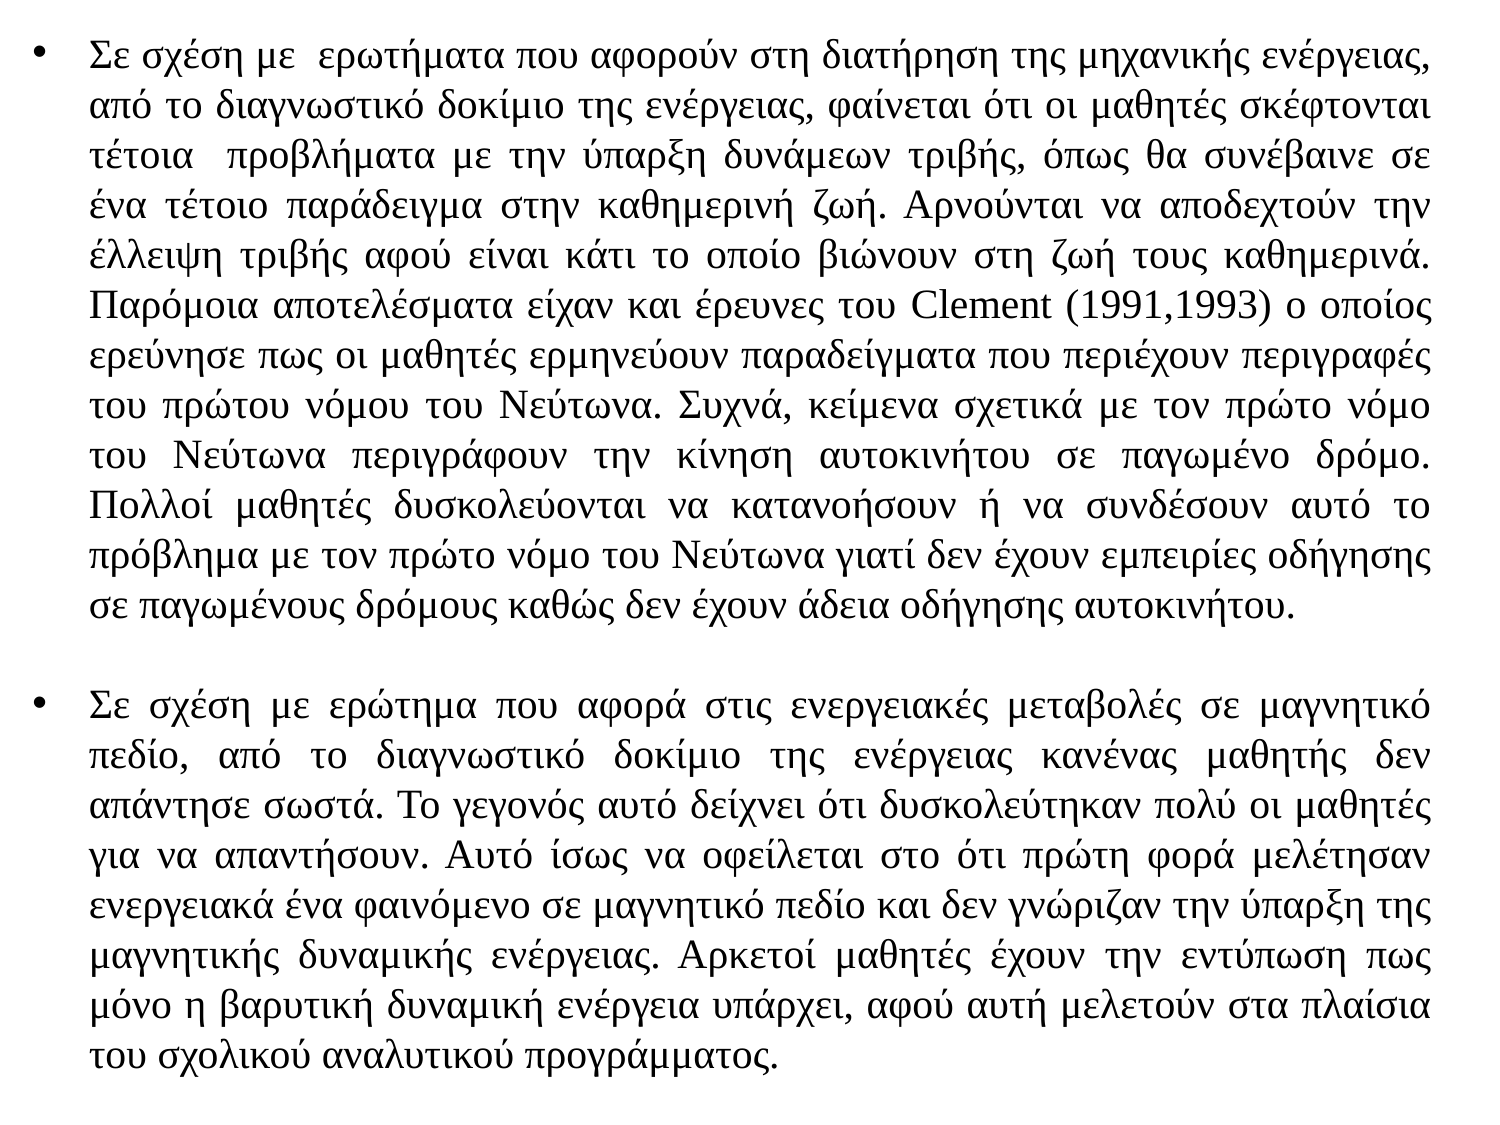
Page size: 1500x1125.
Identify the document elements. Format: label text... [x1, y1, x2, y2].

text_box Σε σχέση με ερωτήματα που αφορούν στη διατήρηση της μηχανικής ενέργειας, από το διαγνωστικό δοκίμιο της ενέργειας, φαίνεται ότι οι μαθητές σκέφτονται τέτοια προβλήματα με την ύπαρξη δυνάμεων τριβής, όπως θα συνέβαινε σε ένα τέτοιο παράδειγμα στην καθημερινή ζωή. Αρνούνται να αποδεχτούν την έλλειψη τριβής αφού είναι κάτι το οποίο βιώνουν στη ζωή τους καθημερινά. Παρόμοια αποτελέσματα είχαν και έρευνες του Clement (1991,1993) ο οποίος ερεύνησε πως οι μαθητές ερμηνεύουν παραδείγματα που περιέχουν περιγραφές του πρώτου νόμου του Νεύτωνα. Συχνά, κείμενα σχετικά με τον πρώτο νόμο του Νεύτωνα περιγράφουν την κίνηση αυτοκινήτου σε παγωμένο δρόμο. Πολλοί μαθητές δυσκολεύονται να κατανοήσουν ή να συνδέσουν αυτό το πρόβλημα με τον πρώτο νόμο του Νεύτωνα γιατί δεν έχουν εμπειρίες οδήγησης σε παγωμένους δρόμους καθώς δεν έχουν άδεια οδήγησης αυτοκινήτου. Σε σχέση με ερώτημα που αφορά στις ενεργειακές μεταβολές σε μαγνητικό πεδίο, από το διαγνωστικό δοκίμιο της ενέργειας κανένας μαθητής δεν απάντησε σωστά. Το γεγονός αυτό δείχνει ότι δυσκολεύτηκαν πολύ οι μαθητές για να απαντήσουν. Αυτό ίσως να οφείλεται στο ότι πρώτη φορά μελέτησαν ενεργειακά ένα φαινόμενο σε μαγνητικό πεδίο και δεν γνώριζαν την ύπαρξη της μαγνητικής δυναμικής ενέργειας. Αρκετοί μαθητές έχουν την εντύπωση πως μόνο η βαρυτική δυναμική ενέργεια υπάρχει, αφού αυτή μελετούν στα πλαίσια του σχολικού αναλυτικού προγράμματος. [17, 19, 1447, 1085]
